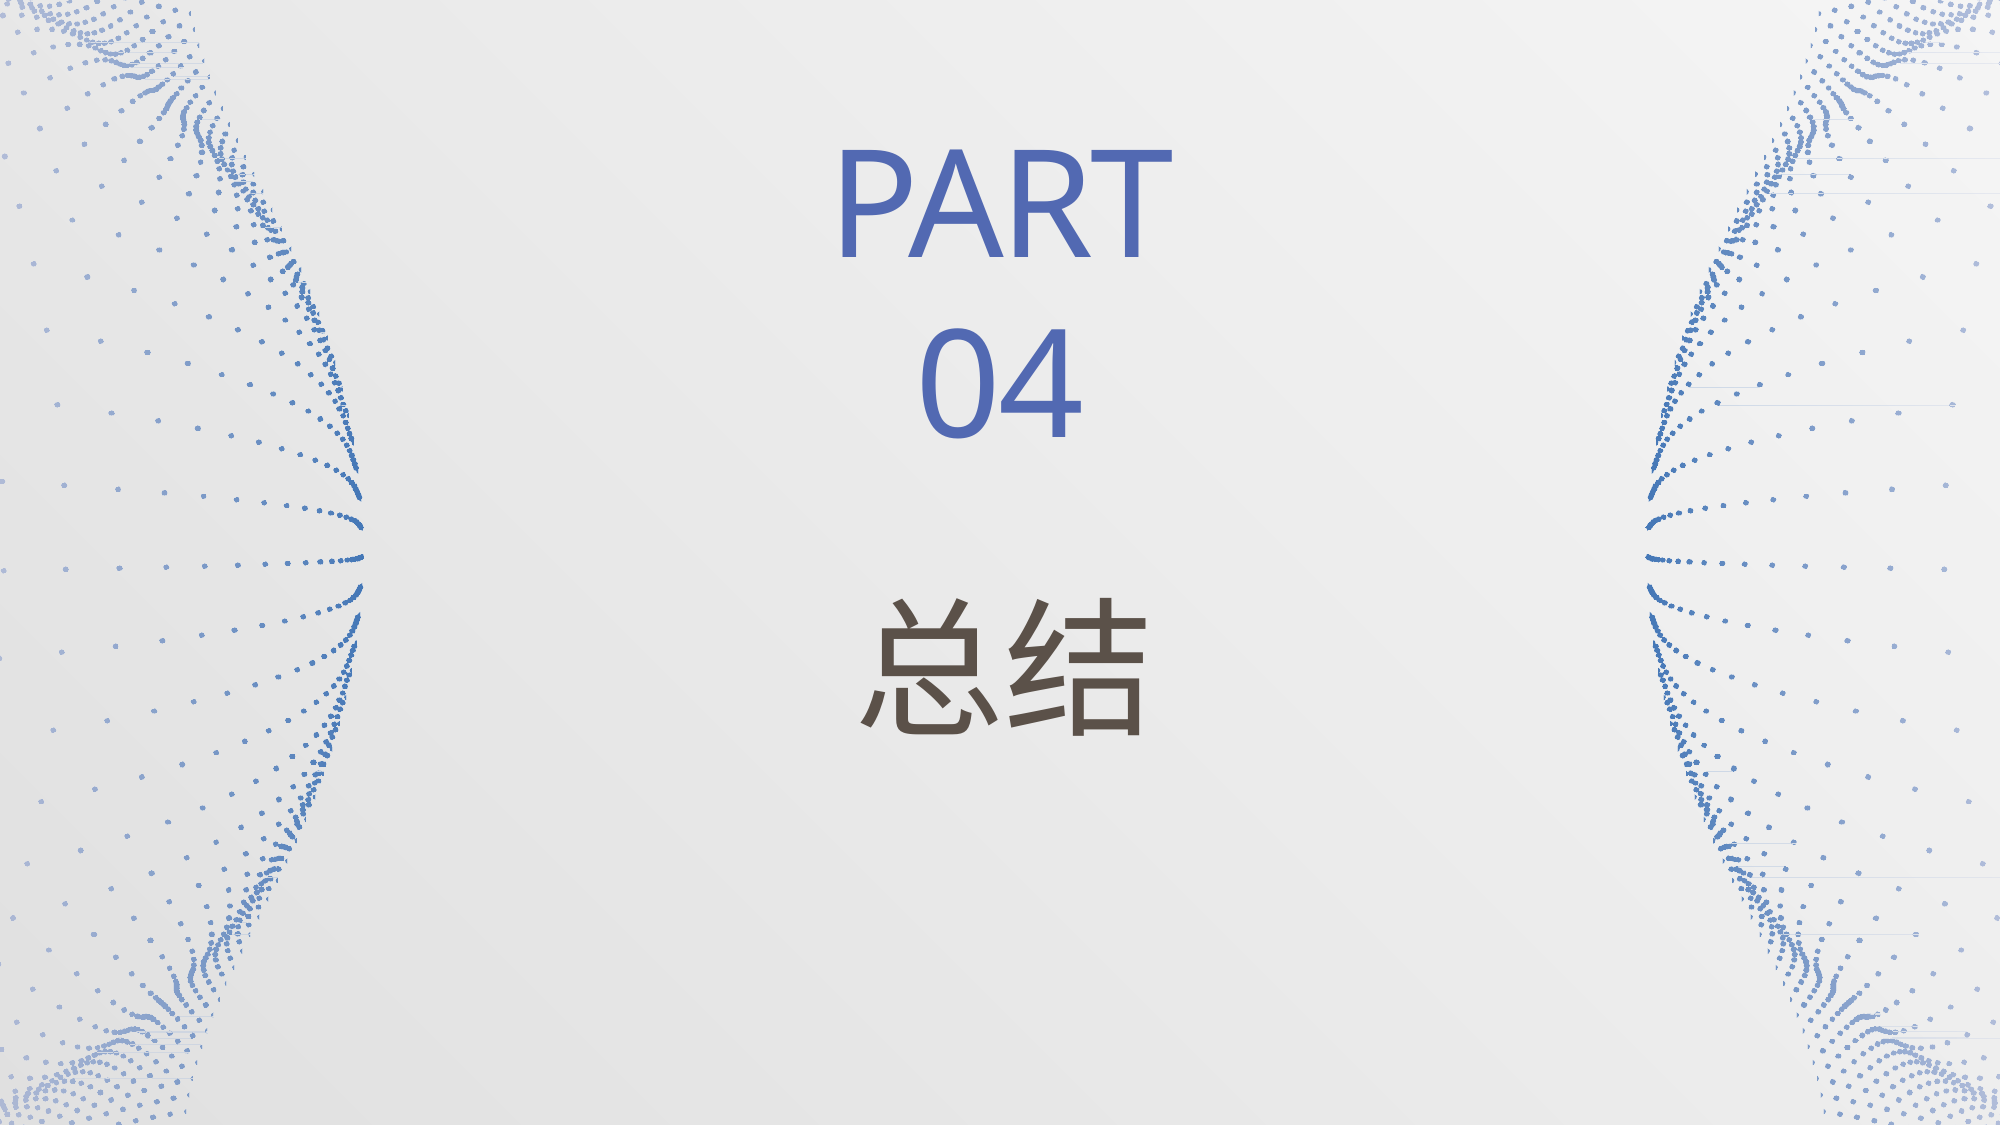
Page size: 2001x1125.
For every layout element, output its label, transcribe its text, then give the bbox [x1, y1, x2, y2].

text_box [136, 138, 143, 145]
text_box [80, 1094, 86, 1102]
text_box [1986, 203, 1993, 210]
text_box [1853, 1113, 1860, 1120]
text_box [1761, 122, 1804, 199]
text_box [1925, 846, 1932, 853]
text_box [27, 0, 72, 35]
text_box [158, 953, 165, 960]
text_box [1815, 1008, 1822, 1015]
text_box [152, 1058, 159, 1064]
text_box [1984, 0, 1993, 11]
text_box [1744, 622, 1751, 629]
text_box [109, 998, 116, 1005]
text_box [1722, 854, 1742, 864]
text_box [1859, 1050, 1866, 1057]
text_box [119, 1105, 126, 1112]
text_box [1879, 832, 1886, 839]
text_box [202, 231, 209, 238]
text_box [1683, 653, 1689, 660]
text_box [61, 482, 67, 489]
text_box [1814, 947, 1821, 954]
text_box [81, 141, 88, 148]
text_box [1905, 338, 1912, 345]
text_box [278, 350, 284, 357]
text_box [155, 247, 162, 253]
text_box [143, 1050, 150, 1057]
text_box [190, 262, 197, 268]
text_box [1829, 1037, 1835, 1044]
text_box [1803, 107, 1817, 156]
text_box [336, 553, 364, 564]
text_box [251, 681, 258, 688]
text_box [1937, 0, 1982, 35]
text_box [1728, 673, 1735, 680]
text_box [143, 14, 150, 20]
text_box [1775, 790, 1782, 797]
text_box [185, 190, 192, 197]
text_box [314, 345, 330, 358]
text_box [1738, 304, 1745, 311]
text_box [1883, 1105, 1890, 1112]
text_box [1844, 637, 1851, 644]
text_box [1895, 884, 1902, 892]
text_box [1684, 326, 1699, 334]
text_box [1929, 1106, 1935, 1113]
text_box [1801, 562, 1809, 569]
text_box [196, 993, 203, 1000]
text_box [205, 313, 212, 321]
text_box [1731, 189, 1766, 235]
text_box [252, 777, 259, 784]
text_box [1822, 38, 1829, 45]
text_box [1703, 707, 1710, 714]
text_box [1683, 748, 1693, 759]
text_box [1934, 1119, 1941, 1125]
text_box [46, 74, 53, 81]
text_box [1844, 953, 1851, 960]
text_box [246, 381, 253, 388]
text_box [169, 1094, 176, 1101]
text_box [305, 340, 313, 347]
text_box [91, 785, 98, 792]
text_box [1866, 1101, 1873, 1108]
text_box [1750, 777, 1757, 784]
text_box [274, 673, 281, 680]
text_box [266, 254, 273, 261]
text_box [233, 561, 241, 568]
text_box [1878, 1091, 1885, 1098]
text_box [301, 504, 308, 511]
text_box [1778, 886, 1785, 893]
text_box [1682, 335, 1693, 344]
text_box [136, 1101, 143, 1108]
text_box [111, 1025, 157, 1043]
text_box [296, 451, 303, 458]
text_box [1717, 840, 1738, 852]
text_box [1728, 865, 1770, 911]
text_box [1903, 81, 1910, 88]
text_box [1800, 902, 1807, 909]
text_box [154, 417, 161, 424]
text_box [1829, 1078, 1836, 1085]
text_box [1804, 84, 1811, 91]
text_box [205, 122, 248, 199]
text_box [38, 797, 44, 804]
text_box [1864, 773, 1871, 780]
text_box [1687, 507, 1694, 514]
text_box [1679, 345, 1695, 358]
text_box [288, 753, 295, 760]
text_box [1854, 68, 1891, 81]
text_box [1675, 509, 1683, 516]
text_box [169, 70, 176, 77]
text_box [1989, 1018, 1996, 1025]
text_box [176, 63, 183, 69]
text_box [1752, 239, 1758, 246]
text_box [1694, 659, 1701, 666]
text_box [192, 107, 206, 156]
text_box [24, 860, 31, 867]
text_box [281, 317, 288, 324]
text_box [1965, 797, 1971, 804]
text_box [255, 439, 262, 445]
text_box [299, 707, 306, 714]
text_box [130, 914, 137, 921]
text_box [1707, 807, 1723, 830]
text_box [162, 1067, 169, 1074]
text_box [1789, 115, 1796, 122]
text_box [1736, 254, 1743, 261]
text_box [1696, 340, 1704, 347]
text_box [213, 115, 220, 122]
text_box [1730, 764, 1737, 772]
text_box [1943, 1039, 1950, 1046]
text_box [178, 99, 193, 139]
text_box [195, 881, 201, 888]
text_box [139, 981, 146, 988]
text_box [94, 987, 101, 994]
text_box [1838, 33, 1845, 40]
text_box [205, 99, 212, 106]
text_box [1911, 1101, 1918, 1108]
text_box [1709, 361, 1715, 368]
text_box [1751, 681, 1758, 688]
text_box [233, 326, 241, 333]
text_box [1848, 63, 1855, 70]
text_box [5, 60, 12, 67]
text_box [1701, 504, 1709, 511]
text_box [308, 659, 315, 666]
text_box [148, 124, 155, 131]
text_box [1847, 42, 1855, 49]
text_box [278, 445, 284, 452]
text_box [0, 1097, 11, 1117]
text_box [1963, 1031, 1970, 1038]
text_box [1655, 353, 1688, 446]
text_box [226, 902, 233, 909]
text_box [1921, 141, 1928, 148]
text_box [1908, 987, 1915, 994]
text_box [333, 429, 359, 474]
text_box [1957, 1107, 1964, 1114]
text_box [1894, 409, 1901, 416]
text_box [295, 329, 302, 336]
text_box [173, 1078, 180, 1085]
text_box [1800, 231, 1807, 238]
text_box [1744, 809, 1751, 816]
text_box [1959, 327, 1966, 334]
text_box [1858, 349, 1865, 356]
text_box [127, 9, 134, 15]
text_box [1738, 727, 1745, 734]
text_box [1774, 246, 1781, 253]
text_box [1725, 445, 1732, 452]
text_box [144, 349, 151, 356]
text_box [155, 42, 162, 49]
text_box [1843, 1010, 1881, 1030]
text_box [1946, 1112, 1953, 1119]
text_box [1709, 666, 1716, 673]
text_box [1718, 717, 1725, 724]
text_box [115, 231, 122, 238]
text_box [1829, 989, 1862, 1022]
text_box [1884, 107, 1891, 114]
text_box [209, 986, 216, 992]
text_box [171, 300, 177, 307]
text_box [1807, 1016, 1814, 1023]
text_box [159, 18, 166, 25]
text_box [155, 3, 162, 10]
text_box [1833, 70, 1840, 77]
text_box [1817, 53, 1824, 60]
text_box [1756, 381, 1763, 388]
text_box [1929, 8, 1936, 15]
text_box [282, 826, 296, 843]
text_box [1797, 99, 1804, 106]
text_box [1875, 9, 1883, 15]
text_box [1938, 1067, 1987, 1110]
text_box [186, 955, 198, 994]
text_box [299, 613, 306, 620]
text_box [98, 183, 105, 190]
text_box [1762, 738, 1768, 745]
text_box [1722, 617, 1729, 624]
text_box [1987, 1111, 1994, 1118]
text_box [314, 609, 321, 616]
text_box [1972, 260, 1979, 268]
text_box [1803, 493, 1810, 499]
text_box [1895, 1096, 1902, 1103]
text_box [1855, 936, 1863, 943]
text_box [148, 28, 155, 35]
text_box [267, 854, 287, 864]
text_box [90, 16, 97, 23]
text_box [84, 274, 91, 281]
text_box [1744, 855, 1751, 862]
text_box [1872, 287, 1879, 294]
text_box [129, 98, 136, 105]
text_box [1819, 1047, 1826, 1054]
text_box [316, 415, 323, 422]
text_box [199, 908, 251, 985]
text_box [1950, 167, 1957, 174]
text_box [1783, 276, 1790, 283]
text_box [1792, 207, 1799, 214]
text_box [1691, 456, 1698, 463]
text_box [0, 567, 7, 574]
text_box [1736, 276, 1743, 283]
text_box [241, 738, 247, 745]
text_box [1719, 560, 1726, 567]
text_box [8, 1119, 15, 1125]
text_box [170, 48, 177, 55]
text_box [164, 818, 171, 825]
text_box [1964, 1117, 1971, 1124]
text_box [45, 1107, 52, 1114]
text_box [121, 1006, 128, 1013]
text_box [1852, 707, 1859, 714]
text_box [1993, 914, 2000, 921]
text_box [269, 390, 276, 397]
text_box [1826, 919, 1833, 926]
text_box [191, 92, 198, 99]
text_box [30, 260, 37, 268]
text_box [1903, 10, 1909, 17]
text_box [61, 900, 68, 907]
text_box [1929, 970, 1936, 977]
text_box [160, 489, 167, 496]
text_box [1839, 77, 1873, 99]
text_box [150, 707, 157, 714]
text_box [1645, 553, 1673, 564]
text_box [1848, 417, 1855, 424]
text_box [1936, 65, 1943, 72]
text_box [332, 466, 339, 473]
text_box [42, 1058, 49, 1065]
text_box [310, 326, 325, 334]
text_box [296, 769, 323, 822]
text_box [57, 1060, 64, 1066]
text_box [1938, 41, 1944, 48]
text_box [1854, 869, 1862, 876]
text_box [1882, 1006, 1888, 1013]
text_box [1829, 215, 1836, 222]
text_box [1939, 105, 1945, 112]
text_box [90, 930, 97, 937]
text_box [1728, 820, 1735, 827]
text_box [230, 626, 237, 633]
text_box [263, 236, 286, 245]
text_box [175, 22, 182, 29]
text_box [1946, 1003, 1953, 1010]
text_box [1856, 49, 1863, 56]
text_box [1948, 401, 1955, 408]
text_box [258, 809, 265, 816]
text_box [289, 267, 301, 288]
text_box [18, 12, 25, 19]
text_box [258, 855, 265, 862]
text_box [1696, 371, 1702, 378]
text_box [1837, 1029, 1843, 1036]
text_box [30, 49, 37, 56]
text_box [69, 1077, 76, 1084]
text_box [1845, 1082, 1852, 1089]
text_box [116, 564, 123, 572]
text_box [1713, 782, 1720, 789]
text_box [164, 33, 171, 40]
text_box [114, 485, 121, 493]
text_box [1651, 429, 1676, 474]
text_box [1844, 1043, 1851, 1050]
text_box [1933, 1077, 1940, 1084]
text_box [65, 41, 72, 48]
text_box [1816, 99, 1831, 139]
text_box [233, 205, 240, 212]
text_box [1912, 16, 1919, 23]
text_box [1863, 21, 1940, 69]
text_box [1728, 795, 1734, 802]
text_box [1859, 14, 1866, 20]
text_box [17, 0, 26, 11]
text_box [210, 207, 217, 214]
text_box [1856, 1072, 1863, 1079]
text_box [187, 1008, 195, 1015]
text_box [278, 258, 296, 275]
text_box [76, 1015, 83, 1022]
text_box [137, 77, 170, 99]
text_box [1813, 698, 1820, 705]
text_box [1675, 558, 1681, 565]
text_box [69, 21, 146, 69]
text_box [153, 1098, 160, 1105]
text_box [1708, 267, 1720, 288]
text_box [184, 935, 191, 942]
text_box [49, 44, 57, 50]
text_box [1941, 900, 1948, 907]
text_box [328, 558, 334, 565]
text_box [202, 1001, 209, 1008]
text_box [1822, 1022, 1829, 1030]
text_box [312, 699, 319, 705]
text_box [327, 509, 334, 516]
text_box [1866, 138, 1873, 145]
text_box [289, 782, 296, 789]
text_box [1838, 818, 1845, 825]
text_box [1900, 1110, 1907, 1117]
text_box [316, 558, 323, 565]
text_box [283, 560, 290, 567]
text_box [1892, 75, 1898, 82]
text_box [111, 75, 118, 82]
text_box [68, 1119, 75, 1125]
text_box [1782, 865, 1789, 872]
text_box [274, 246, 291, 257]
text_box [91, 1101, 98, 1108]
text_box [302, 742, 308, 749]
text_box [1984, 12, 1991, 19]
text_box [189, 698, 197, 705]
text_box [1826, 63, 1833, 69]
text_box [199, 493, 206, 499]
text_box [16, 203, 23, 210]
text_box [102, 1110, 110, 1117]
text_box [49, 727, 56, 734]
text_box [294, 361, 300, 368]
text_box [191, 68, 198, 76]
text_box [180, 1022, 187, 1030]
text_box [1701, 742, 1707, 749]
text_box [58, 649, 65, 655]
text_box [1864, 199, 1871, 206]
text_box [1747, 439, 1755, 445]
text_box [69, 1037, 142, 1075]
text_box [297, 280, 321, 326]
text_box [20, 90, 27, 96]
text_box [178, 761, 185, 768]
text_box [1804, 804, 1811, 811]
text_box [264, 727, 271, 734]
text_box [1714, 399, 1721, 406]
text_box [7, 1073, 14, 1080]
text_box [9, 914, 16, 921]
text_box [1706, 451, 1713, 458]
text_box [110, 3, 117, 10]
text_box [146, 936, 154, 943]
text_box [1886, 16, 1893, 23]
text_box [1793, 986, 1800, 992]
text_box [161, 56, 168, 63]
text_box [1805, 631, 1812, 639]
text_box [1828, 142, 1835, 149]
text_box [1790, 749, 1797, 756]
text_box [1874, 970, 1881, 977]
text_box [1688, 609, 1695, 616]
text_box [1723, 236, 1746, 245]
text_box [1832, 48, 1839, 55]
text_box [228, 246, 235, 253]
text_box [124, 1091, 131, 1098]
text_box [167, 1052, 174, 1059]
text_box [1942, 482, 1948, 489]
text_box [77, 846, 84, 853]
text_box [97, 1088, 104, 1095]
text_box [188, 947, 195, 954]
text_box [39, 1031, 46, 1038]
text_box [56, 1112, 63, 1119]
text_box [1686, 769, 1713, 822]
text_box [1911, 1022, 1918, 1030]
text_box [1744, 338, 1751, 345]
text_box [274, 820, 281, 827]
text_box [212, 749, 219, 756]
text_box [4, 0, 12, 7]
text_box [251, 239, 257, 246]
text_box [227, 790, 234, 797]
text_box [70, 1090, 77, 1097]
text_box [173, 215, 180, 222]
text_box [85, 1114, 92, 1121]
text_box [227, 432, 234, 439]
text_box [1915, 1083, 1922, 1090]
text_box [1968, 1104, 1975, 1111]
text_box [1825, 85, 1854, 122]
text_box [1858, 1025, 1898, 1038]
text_box [1759, 290, 1765, 297]
text_box [102, 121, 109, 128]
text_box [1806, 993, 1813, 1000]
text_box [200, 562, 208, 569]
text_box [166, 155, 173, 162]
text_box [43, 327, 50, 334]
text_box [155, 85, 184, 122]
text_box [1866, 1063, 1873, 1071]
text_box [95, 1071, 101, 1079]
text_box [249, 181, 256, 188]
text_box [1870, 1117, 1877, 1123]
text_box [302, 559, 308, 566]
text_box [219, 276, 226, 283]
text_box [99, 81, 106, 88]
text_box [1923, 1094, 1929, 1102]
text_box [1945, 1060, 1952, 1066]
text_box [293, 666, 300, 673]
text_box [192, 172, 199, 179]
text_box [1811, 68, 1818, 76]
text_box [1835, 1052, 1842, 1059]
text_box [1888, 485, 1895, 493]
text_box [1690, 699, 1697, 705]
text_box [1841, 56, 1848, 63]
text_box [184, 77, 190, 84]
text_box [1979, 1054, 1986, 1061]
text_box [1940, 566, 1947, 573]
text_box [1908, 1071, 1914, 1079]
text_box [1854, 28, 1861, 35]
text_box [1917, 1114, 1924, 1121]
text_box [1742, 499, 1749, 506]
text_box [1690, 731, 1697, 738]
text_box [1872, 1077, 1879, 1084]
text_box [261, 561, 268, 567]
text_box [1921, 19, 1928, 26]
text_box [315, 507, 322, 514]
text_box [223, 689, 230, 696]
text_box [1790, 838, 1797, 845]
text_box [1686, 415, 1693, 422]
text_box [132, 1117, 139, 1123]
text_box [97, 338, 104, 345]
text_box [311, 456, 318, 463]
text_box [249, 262, 256, 269]
text_box [162, 563, 169, 570]
text_box [1832, 300, 1838, 307]
text_box [146, 1072, 153, 1079]
text_box [1890, 643, 1897, 650]
text_box [1847, 174, 1854, 181]
text_box [136, 1063, 143, 1071]
text_box [183, 1047, 190, 1054]
text_box [1976, 1113, 1983, 1120]
text_box [322, 738, 326, 748]
text_box [1770, 496, 1777, 503]
text_box [260, 834, 266, 841]
text_box [1733, 390, 1740, 397]
text_box [1703, 613, 1710, 620]
text_box [239, 865, 282, 911]
text_box [1785, 371, 1792, 378]
text_box [1772, 626, 1779, 633]
text_box [1905, 1088, 1912, 1095]
text_box [148, 869, 155, 876]
text_box [0, 12, 6, 19]
text_box [1990, 1087, 1998, 1110]
text_box [1, 153, 8, 160]
text_box [1683, 738, 1687, 748]
text_box [275, 795, 282, 802]
text_box [1911, 785, 1918, 792]
text_box [1683, 722, 1689, 729]
text_box [141, 1086, 147, 1093]
text_box [138, 0, 145, 6]
text_box [62, 566, 69, 573]
text_box [304, 407, 311, 414]
text_box [1817, 190, 1824, 197]
text_box [224, 886, 231, 893]
text_box [1887, 231, 1894, 238]
text_box [312, 731, 319, 738]
text_box [288, 399, 295, 406]
text_box [1827, 22, 1834, 29]
text_box [1982, 90, 1989, 96]
text_box [1890, 953, 1897, 960]
text_box [1720, 502, 1727, 509]
text_box [34, 1104, 41, 1111]
text_box [1843, 18, 1850, 25]
text_box [14, 29, 21, 36]
text_box [1820, 853, 1827, 861]
text_box [103, 1076, 110, 1083]
text_box [1770, 223, 1777, 230]
text_box [1811, 92, 1818, 99]
text_box [1824, 761, 1831, 768]
text_box [1840, 563, 1847, 570]
text_box [1944, 649, 1951, 655]
text_box [1842, 489, 1849, 496]
text_box [1882, 157, 1889, 164]
text_box [197, 631, 204, 639]
text_box [15, 1111, 22, 1118]
text_box [286, 807, 302, 830]
text_box [12, 1087, 19, 1110]
text_box [130, 1077, 137, 1084]
text_box [232, 223, 239, 230]
text_box [22, 1067, 71, 1110]
text_box [317, 380, 324, 387]
text_box [1688, 280, 1712, 326]
text_box [1872, 914, 1879, 921]
text_box [29, 985, 36, 992]
text_box [78, 1079, 85, 1086]
text_box [166, 1029, 172, 1036]
text_box [1683, 759, 1700, 767]
text_box [1837, 897, 1844, 905]
text_box [1811, 955, 1823, 994]
text_box [260, 499, 267, 506]
text_box [1840, 1067, 1847, 1074]
text_box [1833, 1094, 1840, 1101]
text_box [266, 276, 274, 283]
text_box [1924, 1079, 1931, 1086]
text_box [186, 53, 192, 60]
text_box [1904, 183, 1911, 190]
text_box [1753, 181, 1760, 188]
text_box [271, 840, 292, 852]
text_box [87, 1083, 94, 1090]
text_box [1679, 462, 1686, 468]
text_box [217, 371, 224, 378]
text_box [180, 38, 187, 45]
text_box [1820, 972, 1840, 1008]
text_box [74, 1106, 80, 1113]
text_box [1768, 326, 1776, 333]
text_box [1892, 3, 1899, 10]
text_box [1912, 930, 1919, 937]
text_box [1886, 564, 1893, 572]
text_box [1818, 935, 1825, 942]
text_box [1741, 561, 1748, 567]
text_box [1926, 1015, 1933, 1022]
text_box [1808, 881, 1814, 888]
text_box [1701, 559, 1707, 566]
text_box [1918, 90, 1925, 97]
text_box [73, 970, 80, 977]
text_box [120, 157, 127, 164]
text_box [1779, 689, 1786, 696]
text_box [103, 1027, 110, 1034]
text_box [1710, 303, 1716, 310]
text_box [120, 1070, 127, 1077]
text_box [244, 290, 251, 297]
text_box [1797, 313, 1804, 321]
text_box [1743, 834, 1750, 841]
text_box [272, 764, 279, 772]
text_box [258, 622, 265, 629]
text_box [1956, 74, 1963, 81]
text_box [138, 199, 145, 206]
text_box [232, 496, 239, 503]
text_box [1713, 826, 1727, 843]
text_box [165, 897, 172, 905]
text_box [36, 125, 43, 132]
text_box [1867, 1037, 1940, 1075]
text_box [149, 1113, 156, 1120]
text_box [174, 1037, 180, 1044]
text_box [1972, 49, 1979, 56]
text_box [316, 335, 327, 344]
text_box [1810, 172, 1817, 179]
text_box [320, 653, 326, 660]
text_box [1819, 77, 1825, 84]
text_box [1864, 0, 1871, 6]
text_box [202, 902, 209, 909]
text_box [1836, 1110, 1843, 1117]
text_box [1721, 317, 1728, 324]
text_box [1645, 511, 1674, 531]
text_box [320, 722, 326, 729]
text_box [1806, 159, 1813, 166]
text_box [178, 1062, 185, 1069]
text_box [309, 759, 326, 767]
text_box [237, 823, 244, 830]
text_box [1854, 124, 1862, 131]
text_box [1852, 1037, 1859, 1043]
text_box [146, 49, 153, 56]
text_box [54, 401, 61, 408]
text_box [1831, 7, 1838, 13]
text_box [118, 107, 125, 114]
text_box [1882, 1070, 1889, 1077]
text_box [1966, 125, 1973, 132]
text_box [107, 884, 114, 892]
text_box [56, 1003, 63, 1010]
text_box [1862, 1086, 1868, 1093]
text_box [176, 919, 183, 926]
text_box [116, 16, 123, 23]
text_box [335, 511, 364, 531]
text_box [281, 617, 287, 624]
text_box [147, 989, 180, 1022]
text_box [91, 1022, 98, 1030]
text_box [53, 167, 59, 174]
text_box [1900, 121, 1907, 128]
text_box [73, 8, 80, 15]
text_box [1647, 471, 1670, 502]
text_box [128, 970, 135, 977]
text_box [108, 409, 115, 416]
text_box [1753, 262, 1760, 269]
text_box [1836, 155, 1843, 162]
text_box [1952, 44, 1960, 50]
text_box [307, 371, 313, 378]
text_box [26, 1113, 33, 1120]
text_box [184, 360, 191, 367]
text_box [1670, 466, 1677, 473]
text_box [130, 287, 137, 294]
text_box [182, 853, 189, 861]
text_box [13, 1018, 20, 1025]
text_box [112, 643, 119, 650]
text_box [243, 189, 278, 235]
text_box [123, 832, 131, 839]
text_box [38, 1117, 45, 1124]
text_box [83, 4, 90, 11]
text_box [284, 717, 291, 724]
text_box [166, 1110, 173, 1117]
text_box [1707, 329, 1714, 336]
text_box [258, 338, 265, 345]
text_box [100, 10, 106, 17]
text_box [1899, 1076, 1906, 1083]
text_box [112, 953, 119, 960]
text_box [1714, 753, 1721, 760]
text_box [1686, 558, 1693, 565]
text_box [128, 1010, 166, 1030]
text_box [1769, 205, 1776, 212]
text_box [158, 1043, 165, 1050]
text_box [1721, 290, 1728, 297]
text_box [174, 142, 181, 149]
text_box [1847, 3, 1855, 10]
text_box [113, 1083, 120, 1090]
text_box [1768, 561, 1776, 568]
text_box [155, 174, 162, 181]
text_box [293, 303, 300, 310]
text_box [323, 462, 330, 468]
text_box [1824, 1062, 1831, 1069]
text_box [1698, 407, 1705, 414]
text_box [1847, 247, 1854, 253]
text_box [1713, 258, 1731, 275]
text_box [171, 7, 178, 13]
text_box 总结 [326, 567, 1683, 762]
text_box [1957, 946, 1964, 953]
text_box [282, 502, 289, 509]
text_box [316, 748, 326, 759]
text_box [1758, 908, 1810, 985]
text_box [165, 964, 172, 971]
text_box [1800, 1001, 1807, 1008]
text_box [196, 159, 203, 166]
text_box [1953, 727, 1960, 734]
text_box [154, 63, 161, 70]
text_box [1873, 98, 1880, 105]
text_box [242, 850, 249, 856]
text_box [281, 290, 288, 297]
text_box [1918, 274, 1925, 281]
text_box [1893, 998, 1900, 1005]
text_box [1863, 981, 1870, 988]
text_box [103, 717, 110, 724]
text_box [194, 425, 201, 432]
text_box [1777, 902, 1783, 909]
text_box [66, 65, 73, 72]
text_box [321, 353, 354, 446]
text_box [45, 946, 52, 953]
text_box [1988, 29, 1995, 36]
text_box [23, 1054, 30, 1061]
text_box [157, 1082, 164, 1089]
text_box PART 04 [802, 107, 1198, 468]
text_box [1760, 850, 1768, 856]
text_box [1933, 1090, 1939, 1097]
text_box [339, 471, 362, 502]
text_box [81, 19, 88, 26]
text_box [138, 773, 145, 780]
text_box [1765, 823, 1772, 830]
text_box [1900, 1027, 1906, 1034]
text_box [198, 804, 205, 811]
text_box [1973, 985, 1980, 992]
text_box [59, 1039, 66, 1046]
text_box [1818, 360, 1825, 367]
text_box [264, 304, 271, 311]
text_box [1725, 350, 1732, 357]
text_box [64, 105, 70, 112]
text_box [84, 90, 91, 97]
text_box [107, 1096, 114, 1103]
text_box [1808, 425, 1816, 432]
text_box [1685, 380, 1692, 387]
text_box [1889, 1083, 1896, 1090]
text_box [118, 68, 155, 81]
text_box [212, 838, 219, 845]
text_box [1960, 1058, 1967, 1065]
text_box [1919, 4, 1926, 11]
text_box [1978, 860, 1985, 867]
text_box [195, 1016, 202, 1023]
text_box [198, 84, 205, 91]
text_box [220, 865, 227, 872]
text_box [169, 972, 189, 1008]
text_box [1775, 432, 1782, 439]
text_box [1849, 1098, 1856, 1105]
text_box [1718, 246, 1735, 257]
text_box [1837, 964, 1844, 971]
text_box [1899, 717, 1906, 724]
text_box [158, 637, 165, 644]
